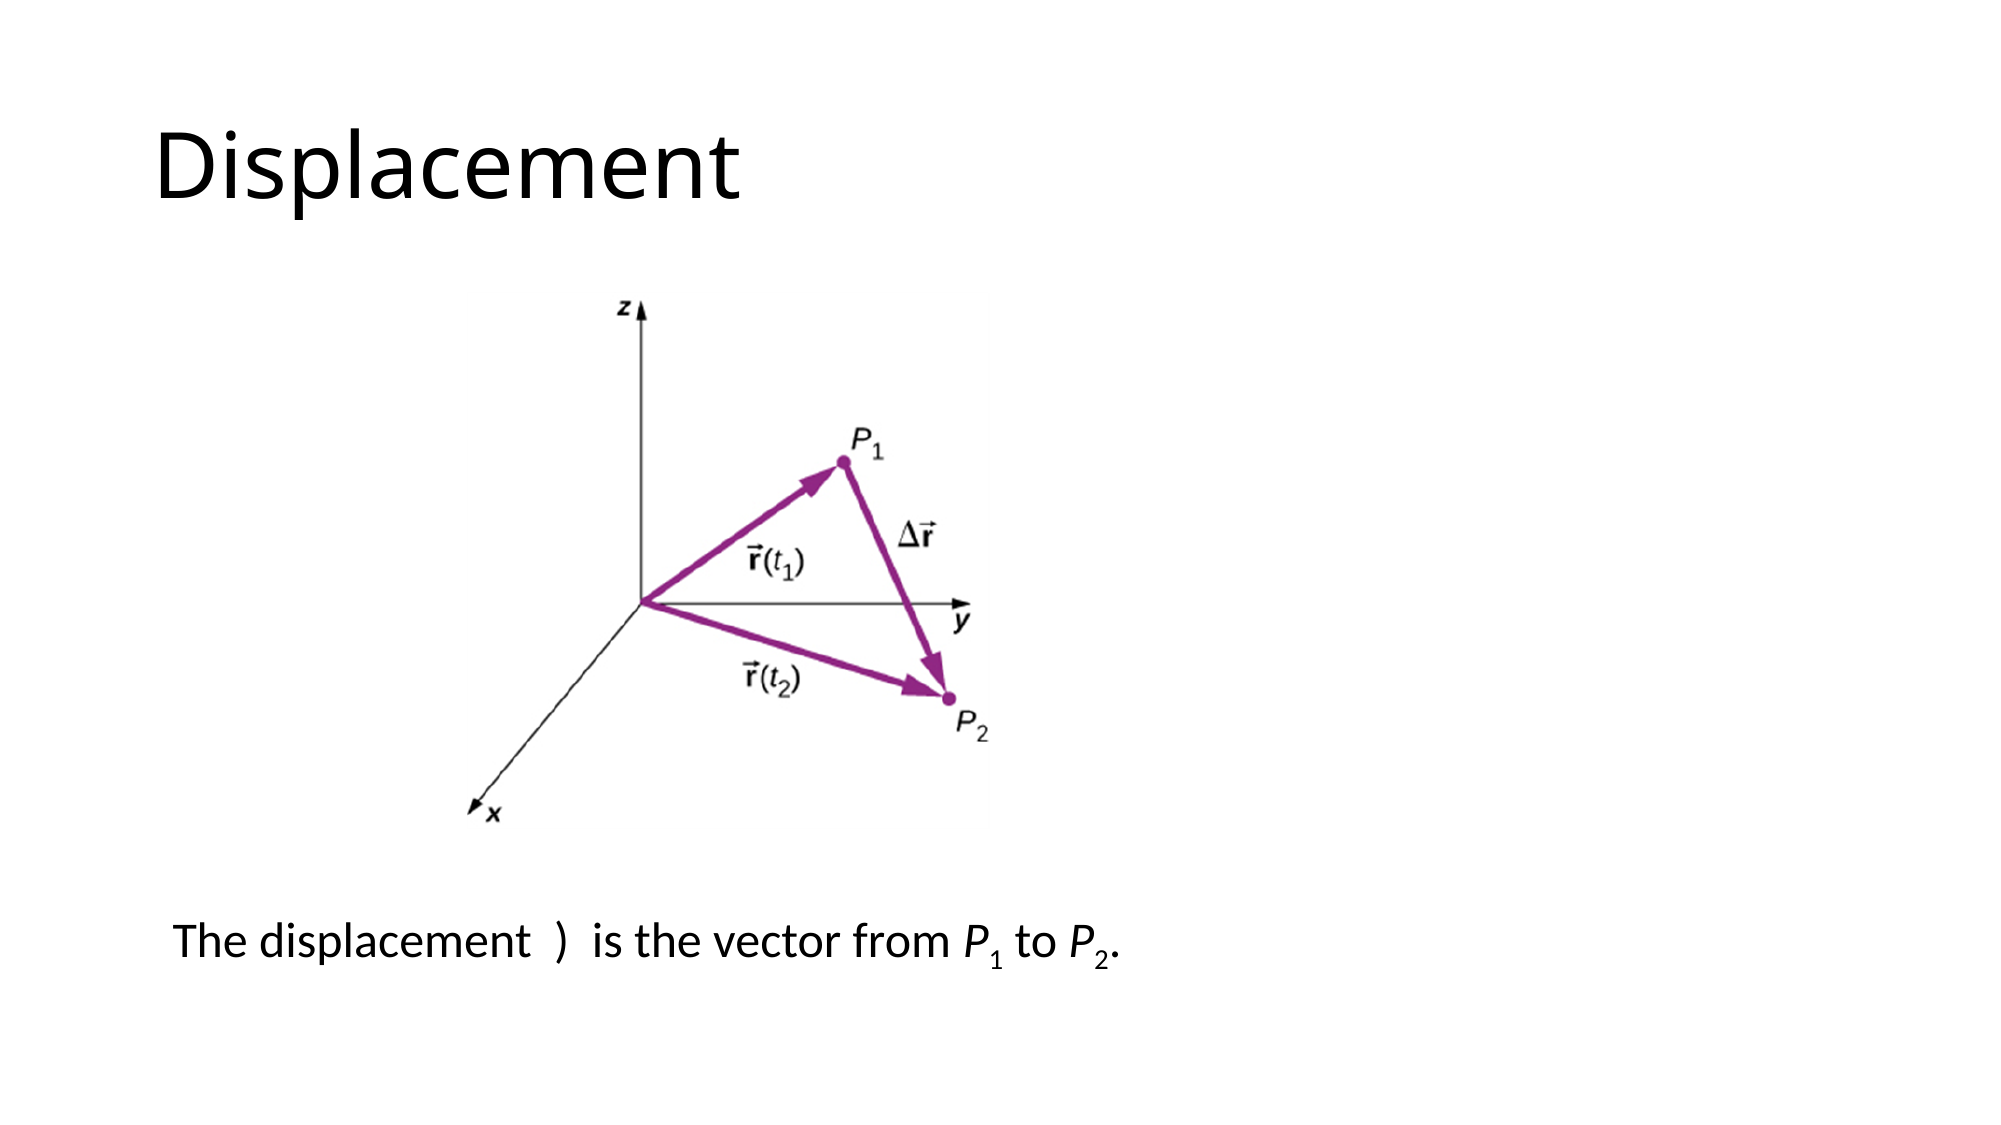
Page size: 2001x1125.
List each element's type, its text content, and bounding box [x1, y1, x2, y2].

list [111, 292, 1346, 829]
title Displacement [137, 59, 1863, 278]
